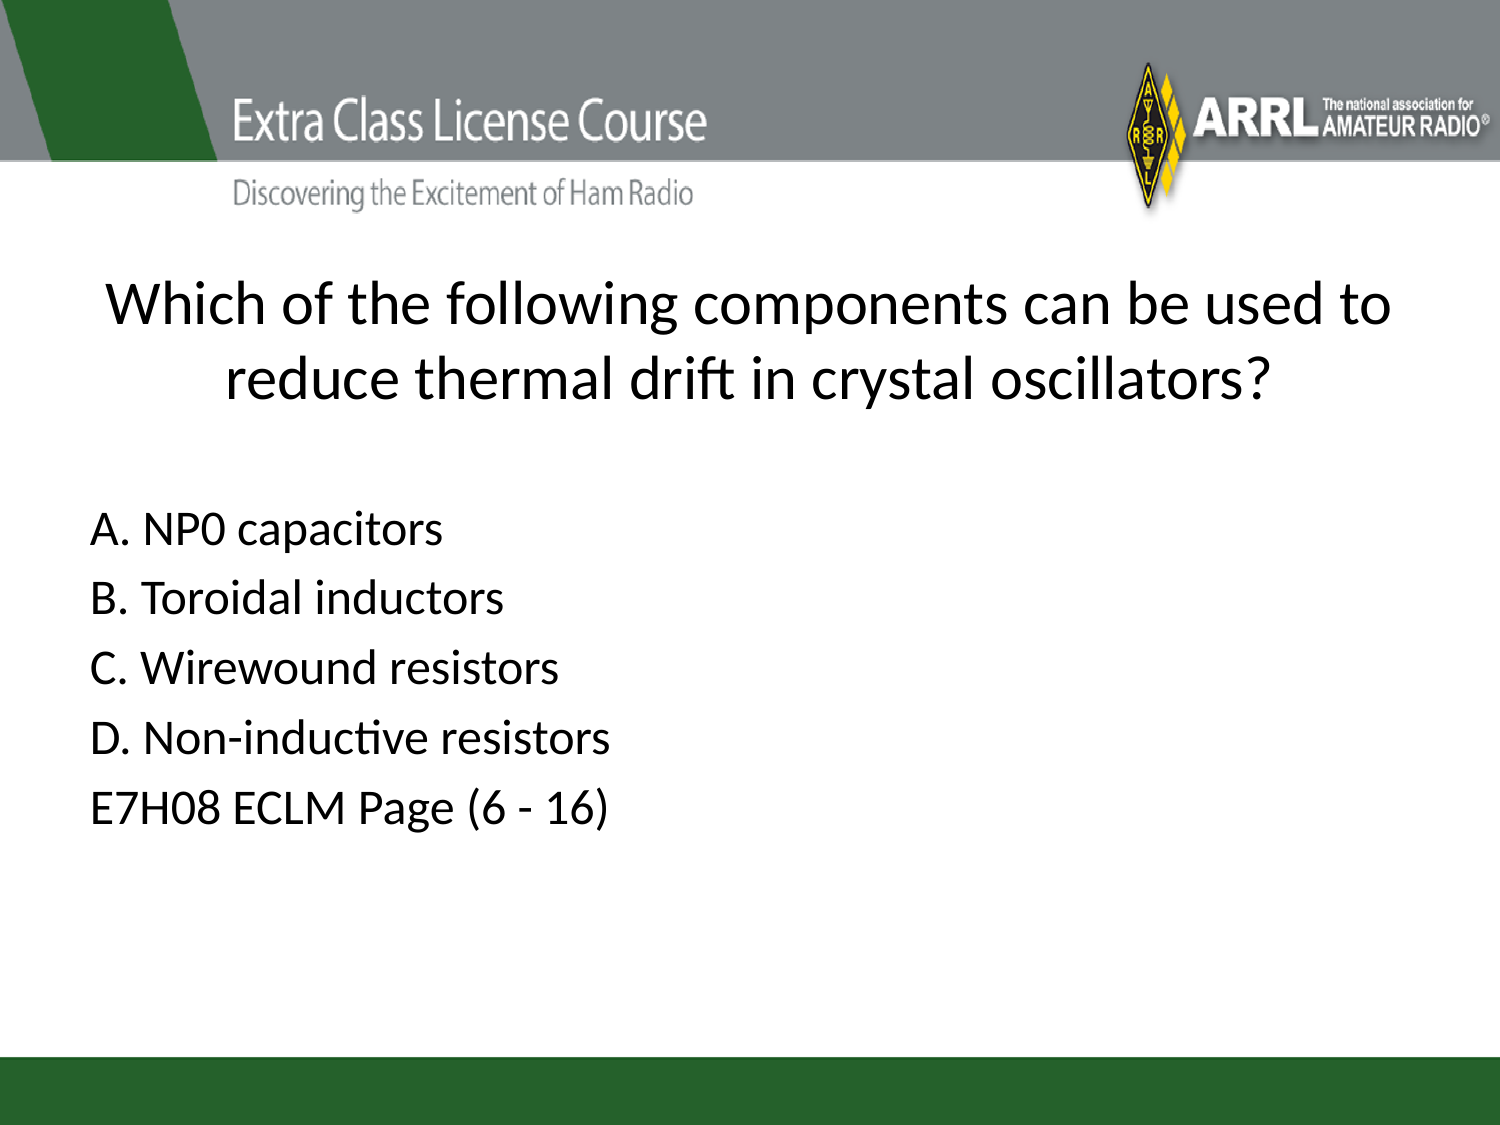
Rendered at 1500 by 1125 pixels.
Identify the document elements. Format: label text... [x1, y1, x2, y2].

picture [0, 0, 1500, 1125]
title Which of the following components can be used to reduce thermal drift in crystal oscillators? [75, 254, 1425, 435]
list A. NP0 capacitors B. Toroidal inductors C. Wirewound resistors D. Non-inductive resistors E7H08 ECLM Page (6 - 16) [75, 487, 1425, 1005]
